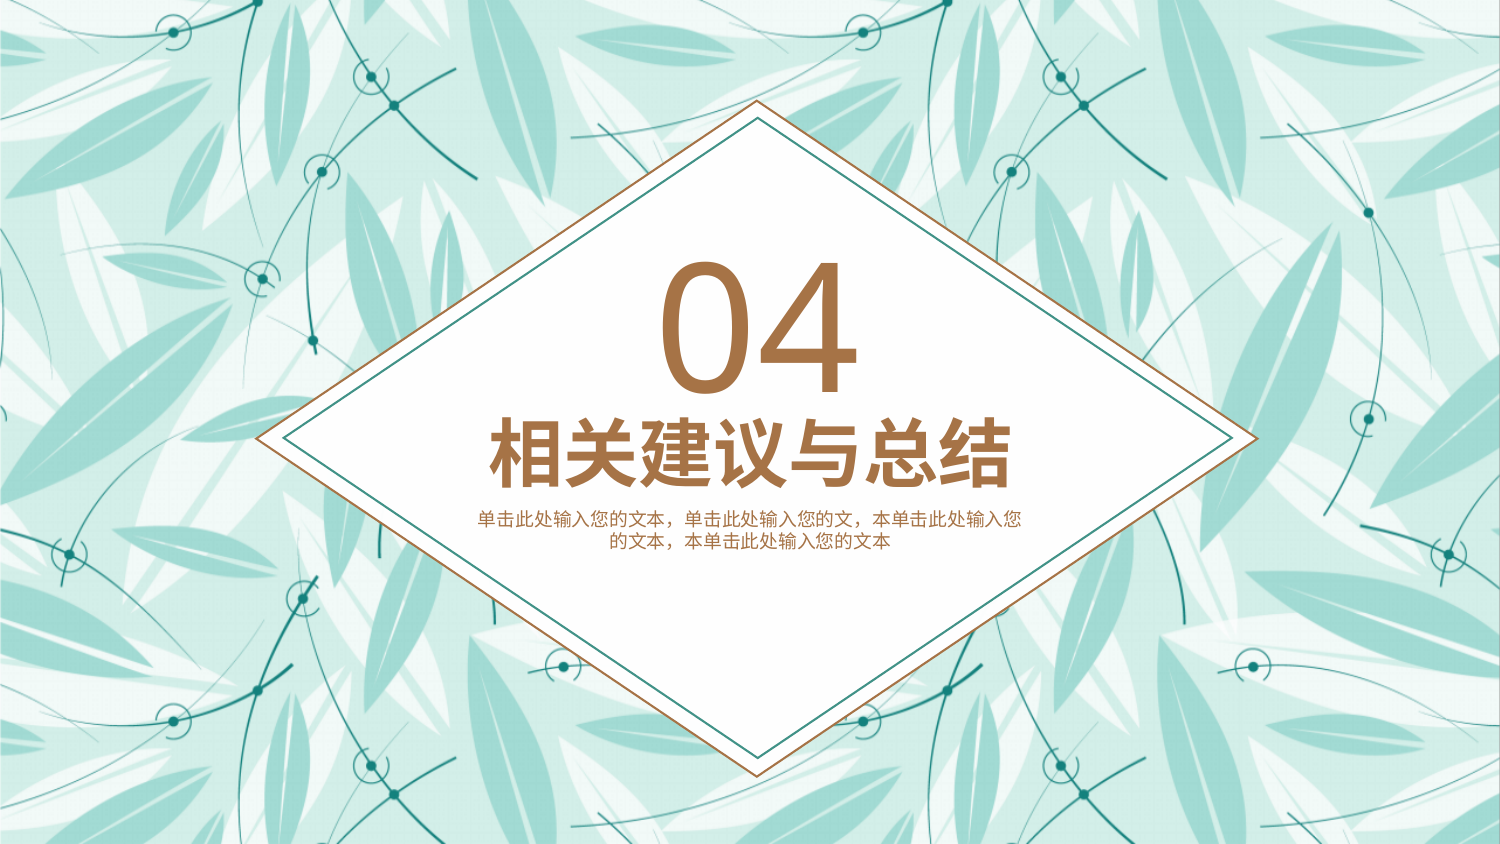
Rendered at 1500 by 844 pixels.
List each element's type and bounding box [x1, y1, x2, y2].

picture [0, 0, 1500, 844]
text_box [256, 100, 1258, 777]
